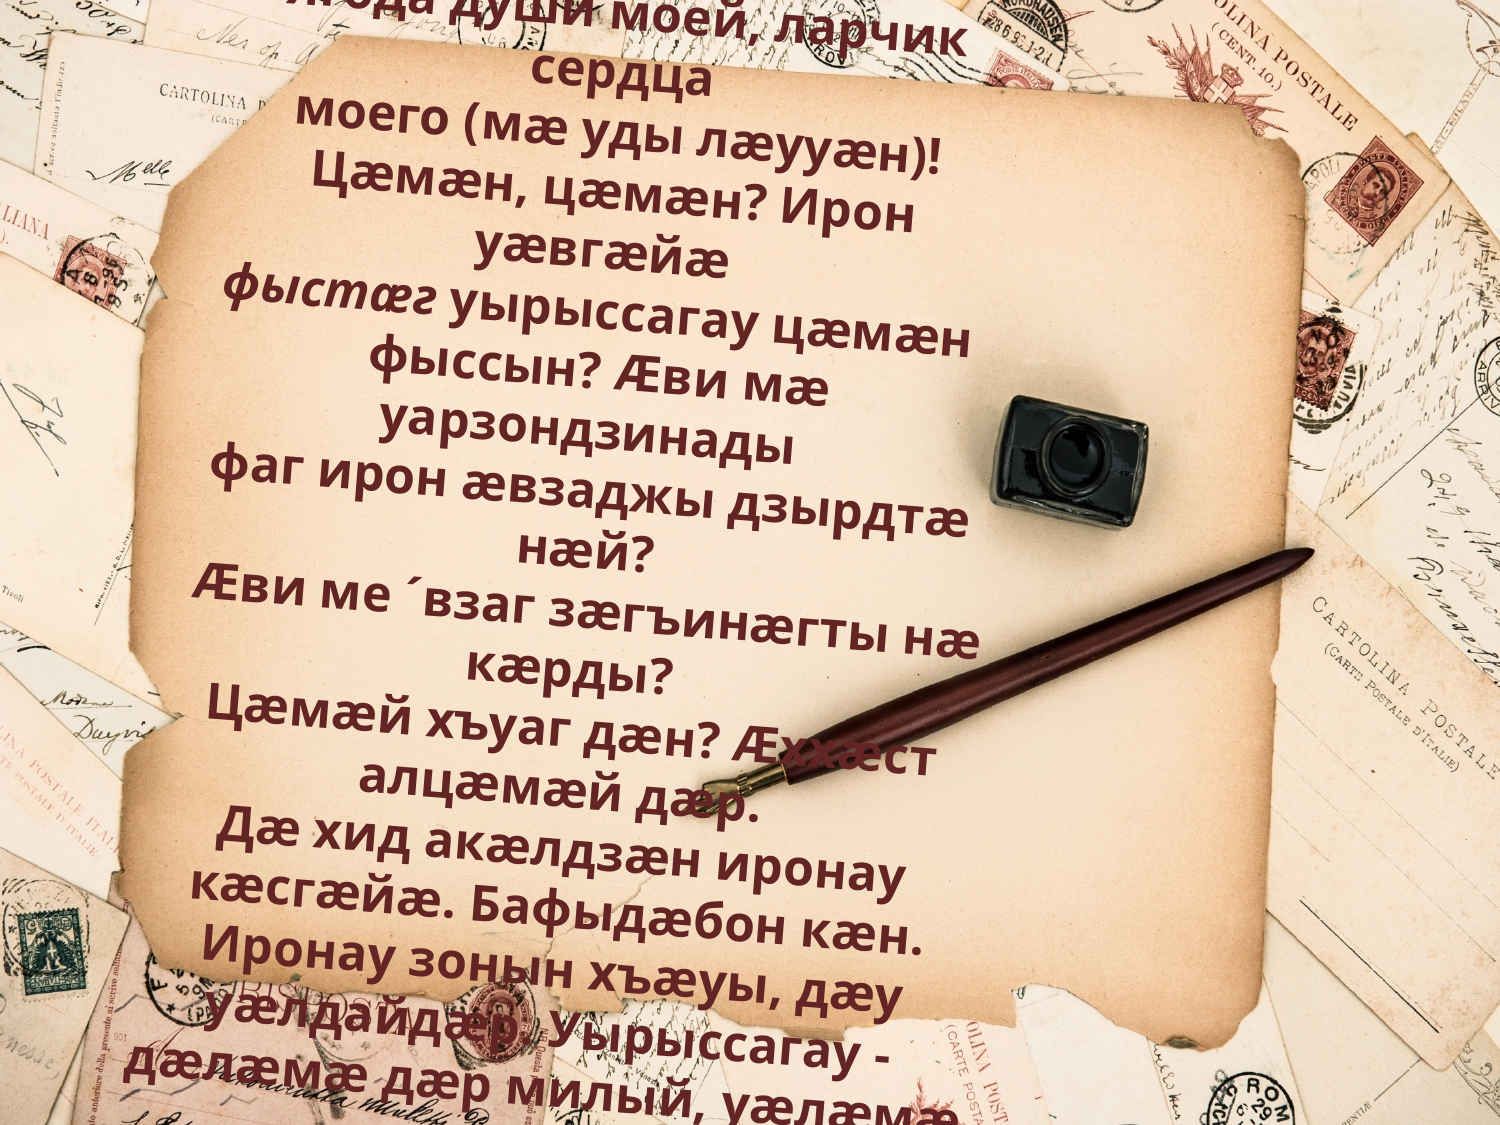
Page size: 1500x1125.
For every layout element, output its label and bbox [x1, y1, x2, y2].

list [0, 0, 1500, 1125]
